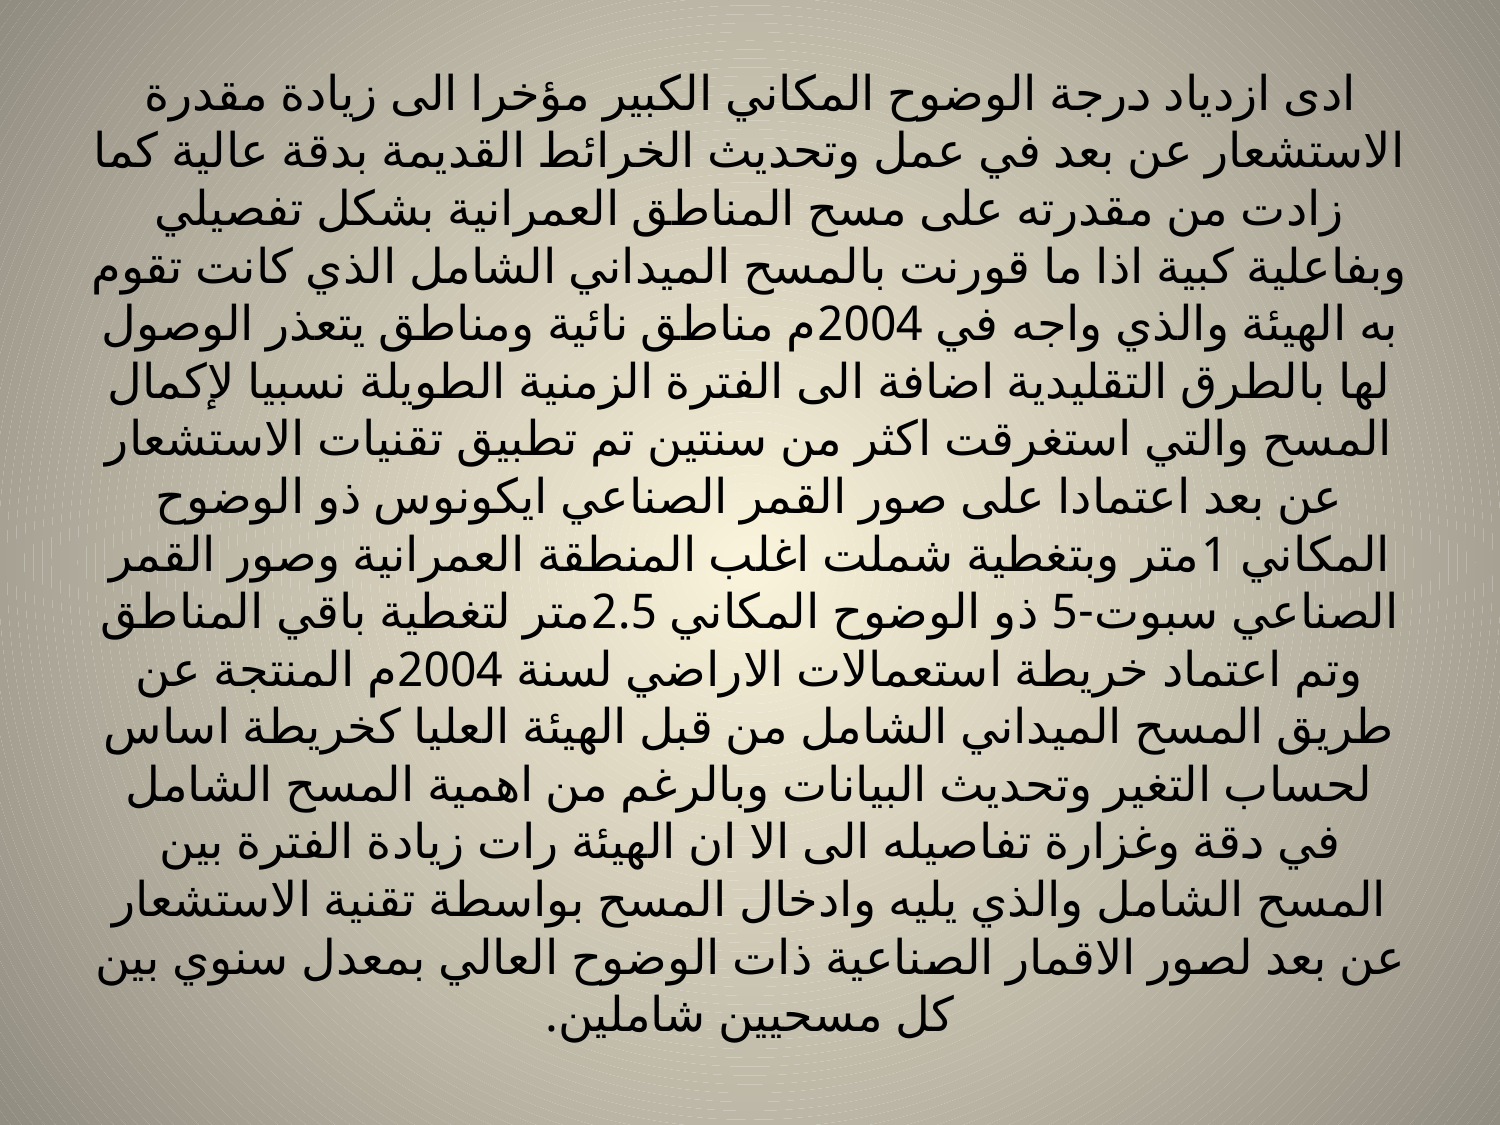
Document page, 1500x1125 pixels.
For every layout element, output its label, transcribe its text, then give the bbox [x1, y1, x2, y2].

title ادى ازدياد درجة الوضوح المكاني الكبير مؤخرا الى زيادة مقدرة الاستشعار عن بعد في عمل وتحديث الخرائط القديمة بدقة عالية كما زادت من مقدرته على مسح المناطق العمرانية بشكل تفصيلي وبفاعلية كبية اذا ما قورنت بالمسح الميداني الشامل الذي كانت تقوم به الهيئة والذي واجه في 2004م مناطق نائية ومناطق يتعذر الوصول لها بالطرق التقليدية اضافة الى الفترة الزمنية الطويلة نسبيا لإكمال المسح والتي استغرقت اكثر من سنتين تم تطبيق تقنيات الاستشعار عن بعد اعتمادا على صور القمر الصناعي ايكونوس ذو الوضوح المكاني 1متر وبتغطية شملت اغلب المنطقة العمرانية وصور القمر الصناعي سبوت-5 ذو الوضوح المكاني 2.5متر لتغطية باقي المناطق وتم اعتماد خريطة استعمالات الاراضي لسنة 2004م المنتجة عن طريق المسح الميداني الشامل من قبل الهيئة العليا كخريطة اساس لحساب التغير وتحديث البيانات وبالرغم من اهمية المسح الشامل في دقة وغزارة تفاصيله الى الا ان الهيئة رات زيادة الفترة بين المسح الشامل والذي يليه وادخال المسح بواسطة تقنية الاستشعار عن بعد لصور الاقمار الصناعية ذات الوضوح العالي بمعدل سنوي بين كل مسحيين شاملين. [75, 45, 1425, 1059]
